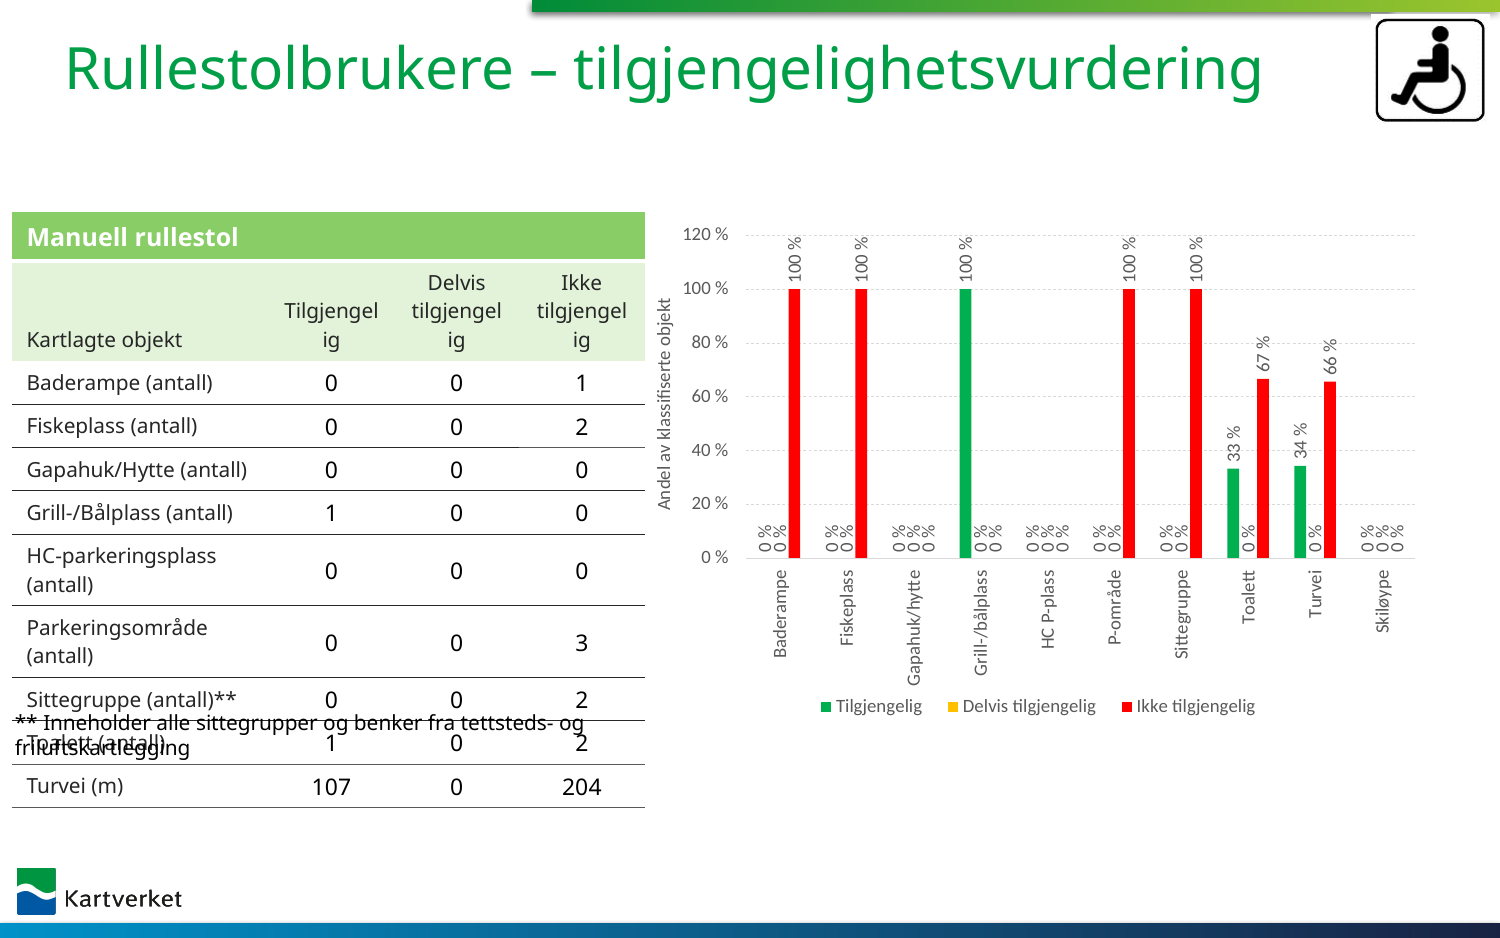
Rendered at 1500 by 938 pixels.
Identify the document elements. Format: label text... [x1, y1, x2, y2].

table_cell Turvei (m) [12, 768, 269, 807]
text_box ** Inneholder alle sittegrupper og benker fra tettsteds- og friluftskartlegging [0, 702, 745, 768]
table_cell 1 [269, 491, 394, 534]
table_cell 0 [269, 405, 394, 447]
table_cell Gapahuk/Hytte (antall) [12, 448, 269, 490]
table_cell 0 [394, 768, 519, 807]
picture [643, 218, 1427, 728]
table_cell Fiskeplass (antall) [12, 405, 269, 447]
table_cell Ikke tilgjengelig [519, 263, 638, 361]
table_cell 0 [269, 448, 394, 490]
table_cell Grill-/Bålplass (antall) [12, 491, 269, 534]
table_cell Tilgjengelig [269, 263, 394, 361]
table_cell 0 [394, 361, 519, 404]
table_cell 204 [519, 768, 645, 807]
table_cell 3 [519, 606, 638, 677]
table_cell 0 [269, 678, 394, 702]
table_cell 0 [394, 448, 519, 490]
table_cell 0 [394, 491, 519, 534]
table_cell Baderampe (antall) [12, 361, 269, 404]
table_cell HC-parkeringsplass (antall) [12, 535, 269, 605]
table_cell 107 [269, 768, 394, 807]
table_cell 0 [394, 535, 519, 605]
table_cell 0 [394, 606, 519, 677]
picture [1371, 13, 1491, 127]
table_cell 0 [269, 535, 394, 605]
table_cell 0 [519, 448, 638, 490]
table_cell Sittegruppe (antall)** [12, 678, 269, 702]
table_cell 0 [519, 535, 638, 605]
table_header Manuell rullestol [12, 212, 645, 259]
table_cell Parkeringsområde (antall) [12, 606, 269, 677]
table_cell Delvis tilgjengelig [394, 263, 519, 361]
table_cell Kartlagte objekt [12, 263, 269, 361]
table_cell 2 [519, 678, 638, 702]
table_cell 0 [394, 678, 519, 702]
table_cell 1 [519, 361, 638, 404]
table_cell 0 [394, 405, 519, 447]
table_cell 0 [269, 361, 394, 404]
table_cell 2 [519, 405, 638, 447]
text_box Rullestolbrukere – tilgjengelighetsvurdering [49, 12, 1372, 109]
table_cell 0 [519, 491, 638, 534]
table_cell 0 [269, 606, 394, 677]
